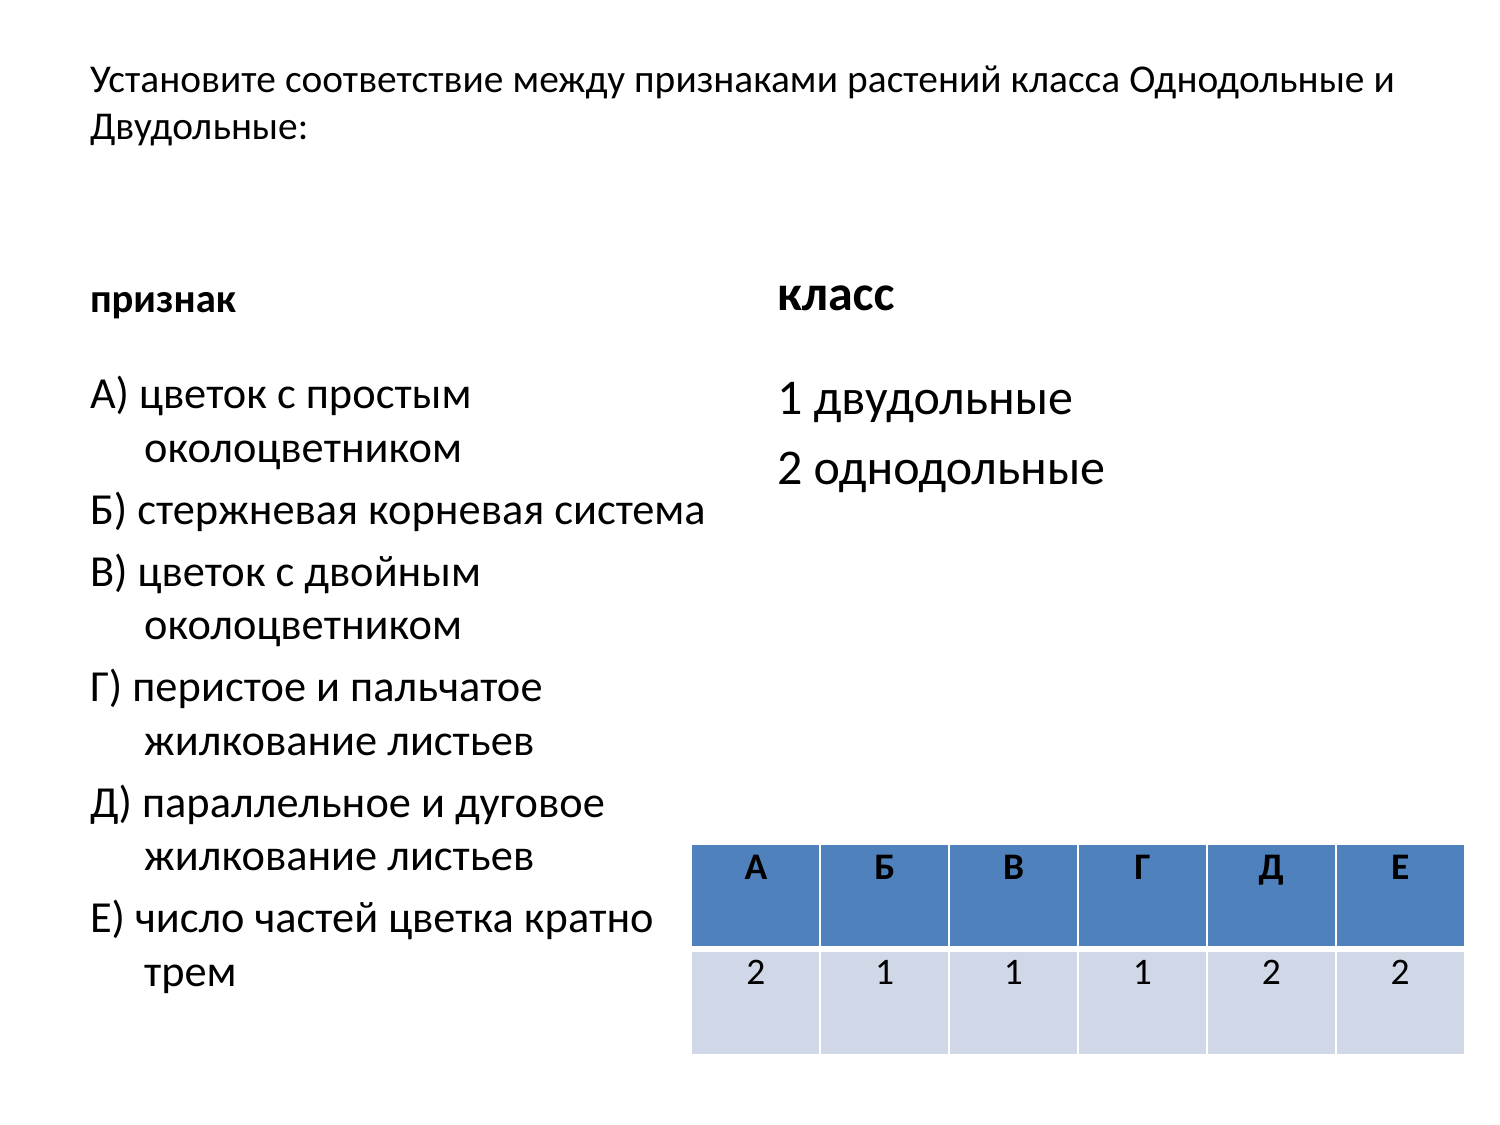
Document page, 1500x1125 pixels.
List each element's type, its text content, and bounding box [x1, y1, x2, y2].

table_header Г [1079, 845, 1206, 946]
table_cell 1 [950, 952, 1077, 1054]
table_header А [692, 845, 819, 946]
list признак [75, 210, 738, 329]
table_header В [950, 845, 1077, 946]
title Установите соответствие между признаками растений класса Однодольные и Двудольные: [75, 45, 1425, 233]
table_cell 1 [1079, 952, 1206, 1054]
list 1 двудольные 2 однодольные [761, 356, 1425, 843]
table_cell 1 [821, 952, 948, 1054]
table_header Е [1337, 845, 1464, 946]
table_header Д [1208, 845, 1335, 946]
table_cell 2 [692, 952, 819, 1054]
list А) цветок с простым околоцветником Б) стержневая корневая система В) цветок с двойным околоцветником Г) перистое и пальчатое жилкование листьев Д) параллельное и дуговое жилкование листьев Е) число частей цветка кратно трем [75, 356, 738, 1005]
table_cell 2 [1208, 952, 1335, 1054]
table_header Б [821, 845, 948, 946]
table_cell 2 [1337, 952, 1464, 1054]
list класс [761, 234, 1425, 329]
